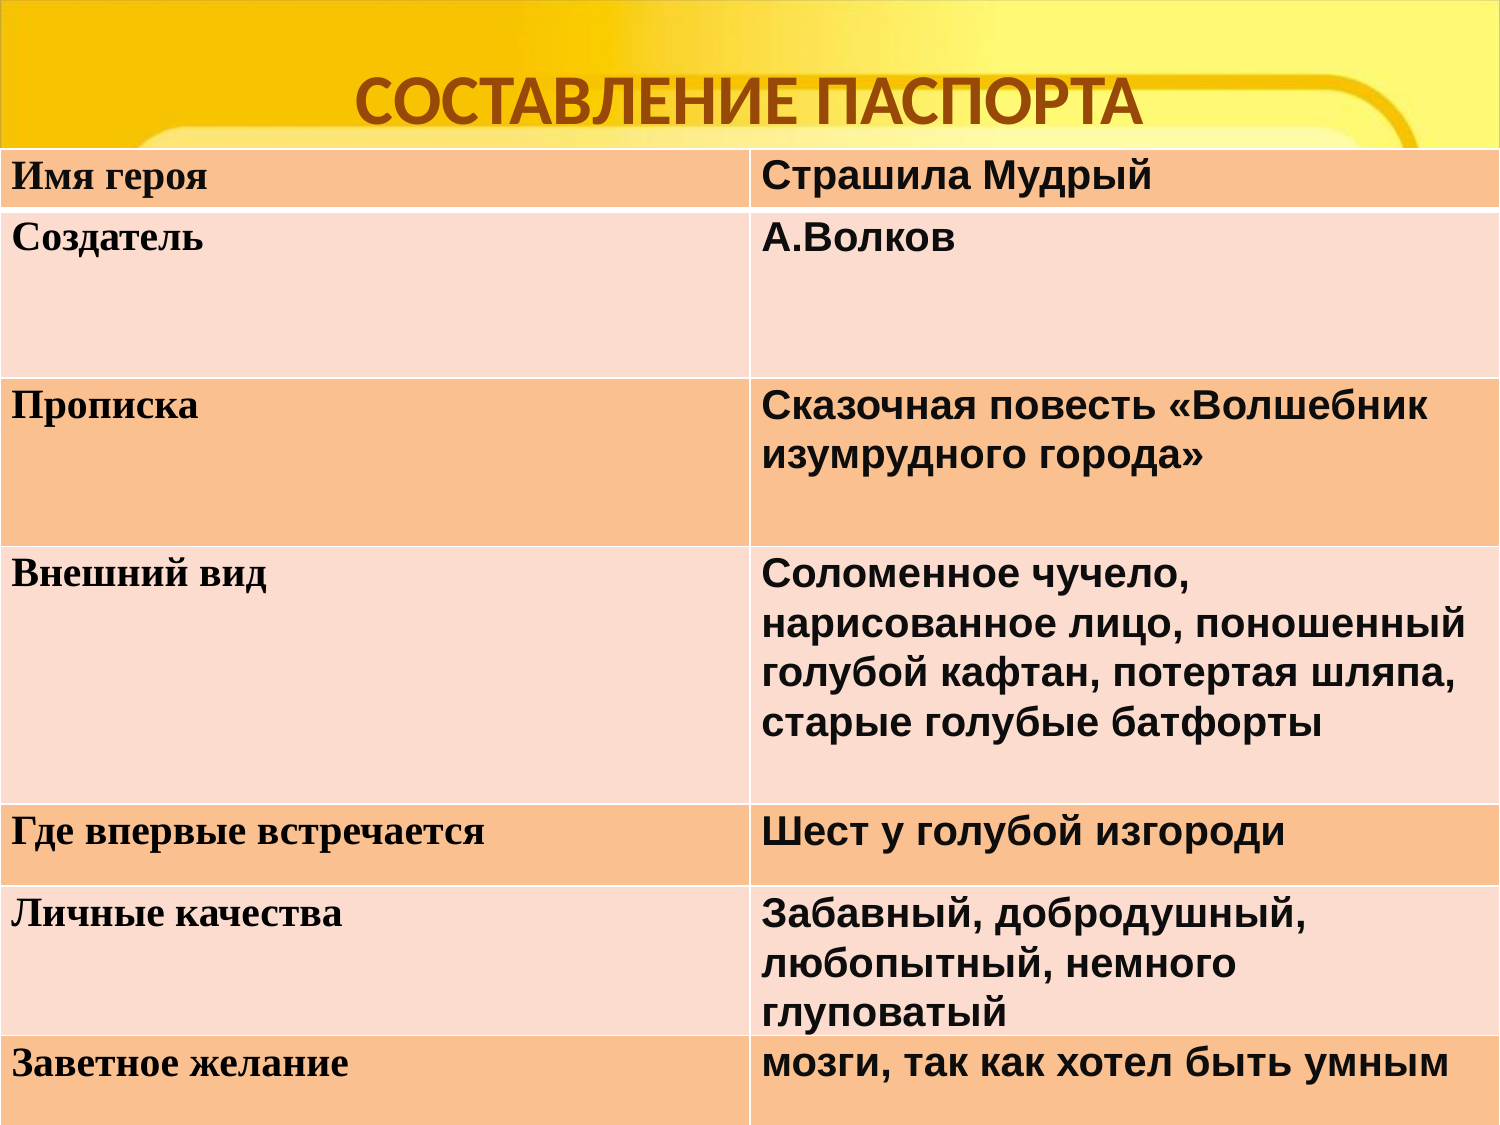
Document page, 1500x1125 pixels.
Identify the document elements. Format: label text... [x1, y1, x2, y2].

table_cell Сказочная повесть «Волшебник изумрудного города» [751, 379, 1499, 546]
table_cell А.Волков [751, 213, 1499, 377]
picture [0, 0, 1500, 148]
title СОСТАВЛЕНИЕ ПАСПОРТА [75, 45, 1425, 148]
table_cell Соломенное чучело, нарисованное лицо, поношенный голубой кафтан, потертая шляпа, старые голубые батфорты [751, 547, 1499, 803]
table_cell Заветное желание [1, 1036, 749, 1125]
table_cell Создатель [1, 213, 749, 377]
table_cell Внешний вид [1, 547, 749, 803]
table_cell Забавный, добродушный, любопытный, немного глуповатый [751, 887, 1499, 1035]
table_cell Личные качества [1, 887, 749, 1035]
table_cell Где впервые встречается [1, 805, 749, 885]
table_header Имя героя [1, 150, 749, 207]
table_header Страшила Мудрый [751, 150, 1499, 207]
table_cell Прописка [1, 379, 749, 546]
table_cell Шест у голубой изгороди [751, 805, 1499, 885]
table_cell мозги, так как хотел быть умным [751, 1036, 1499, 1125]
